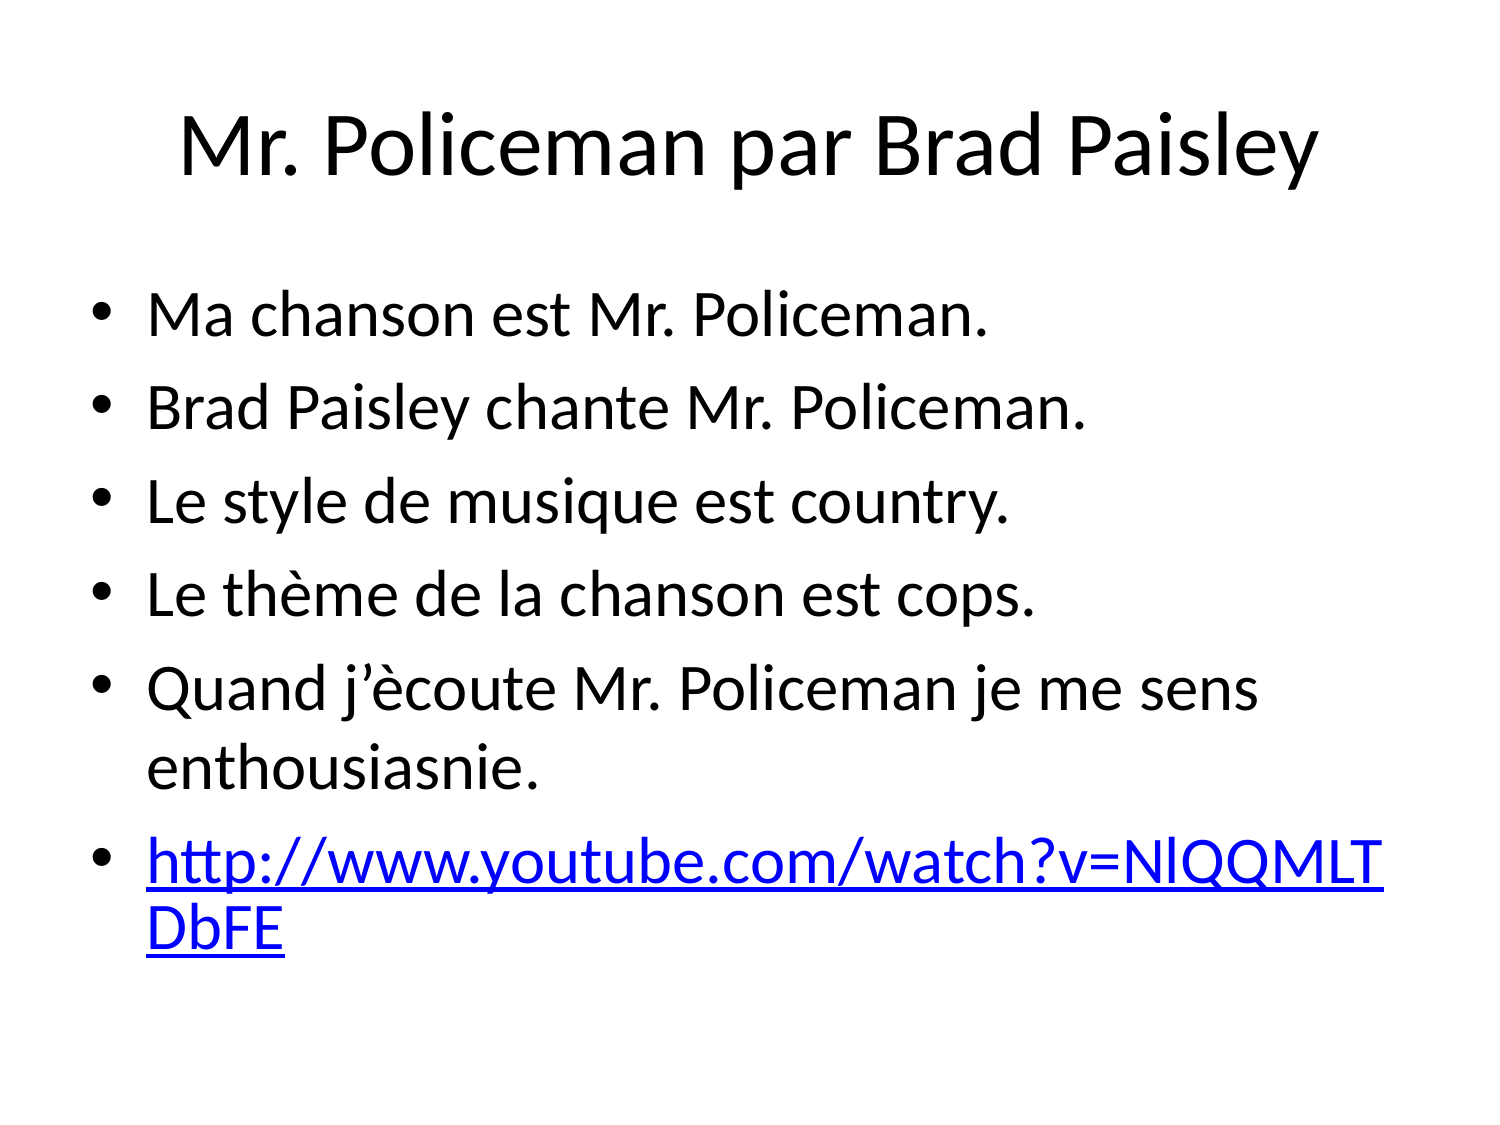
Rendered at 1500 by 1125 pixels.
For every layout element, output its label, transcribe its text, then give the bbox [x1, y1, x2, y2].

title Mr. Policeman par Brad Paisley [75, 45, 1425, 233]
list Ma chanson est Mr. Policeman. Brad Paisley chante Mr. Policeman. Le style de musique est country. Le thème de la chanson est cops. Quand j’ècoute Mr. Policeman je me sens enthousiasnie. http://www.youtube.com/watch?v=NlQQMLTDbFE [75, 262, 1425, 1005]
